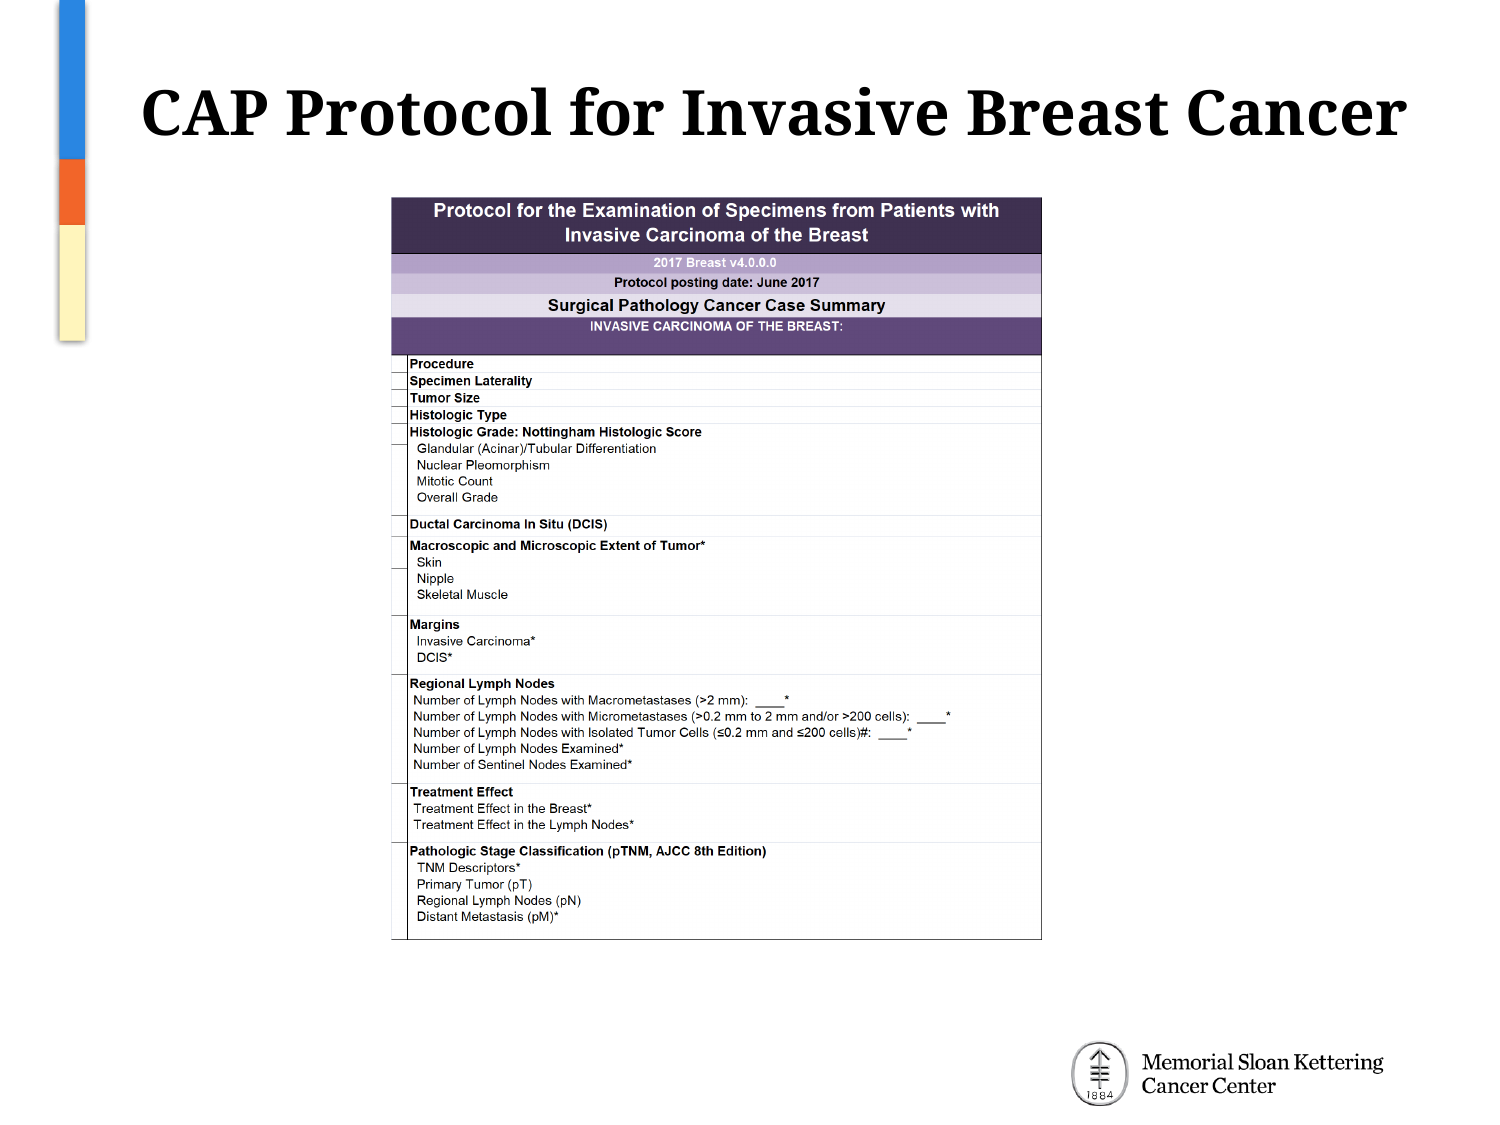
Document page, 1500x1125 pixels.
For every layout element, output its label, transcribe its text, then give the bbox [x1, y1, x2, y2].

title CAP Protocol for Invasive Breast Cancer [125, 48, 1500, 156]
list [391, 197, 1042, 941]
